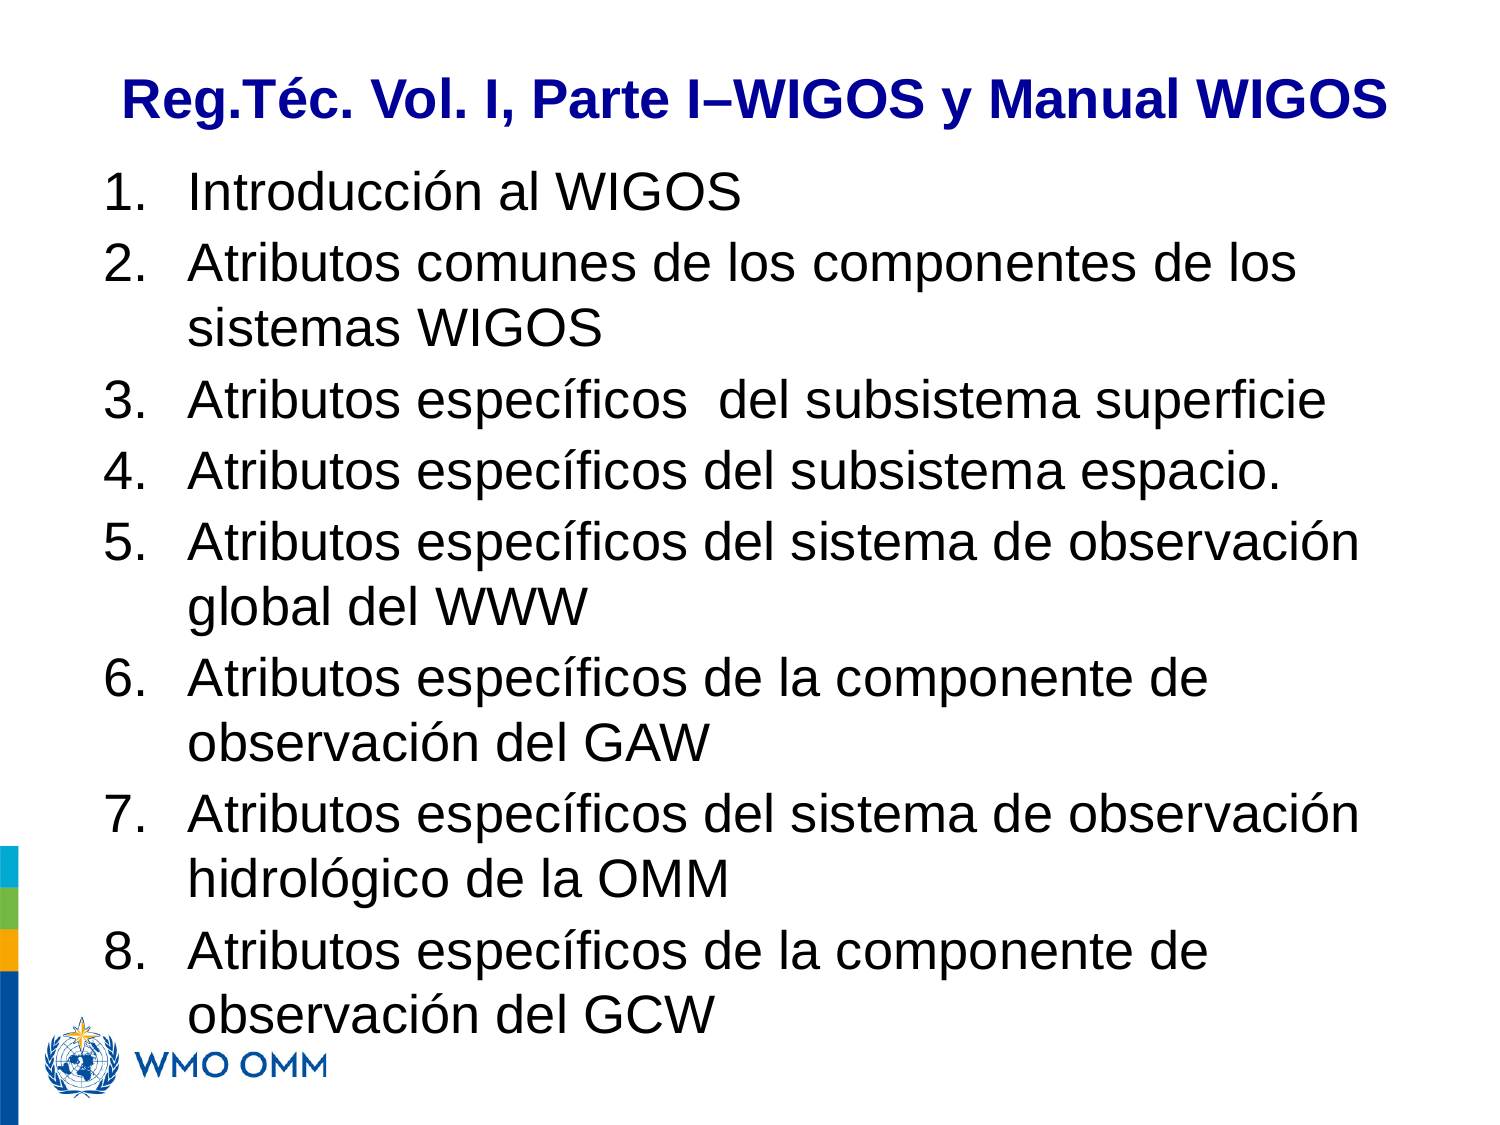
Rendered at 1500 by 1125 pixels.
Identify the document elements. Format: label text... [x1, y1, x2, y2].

picture [0, 845, 327, 1125]
list Introducción al WIGOS Atributos comunes de los componentes de los sistemas WIGOS Atributos específicos del subsistema superficie Atributos específicos del subsistema espacio. Atributos específicos del sistema de observación global del WWW Atributos específicos de la componente de observación del GAW Atributos específicos del sistema de observación hidrológico de la OMM Atributos específicos de la componente de observación del GCW [88, 149, 1471, 1059]
title Reg.Téc. Vol. I, Parte I–WIGOS y Manual WIGOS [41, 30, 1471, 161]
